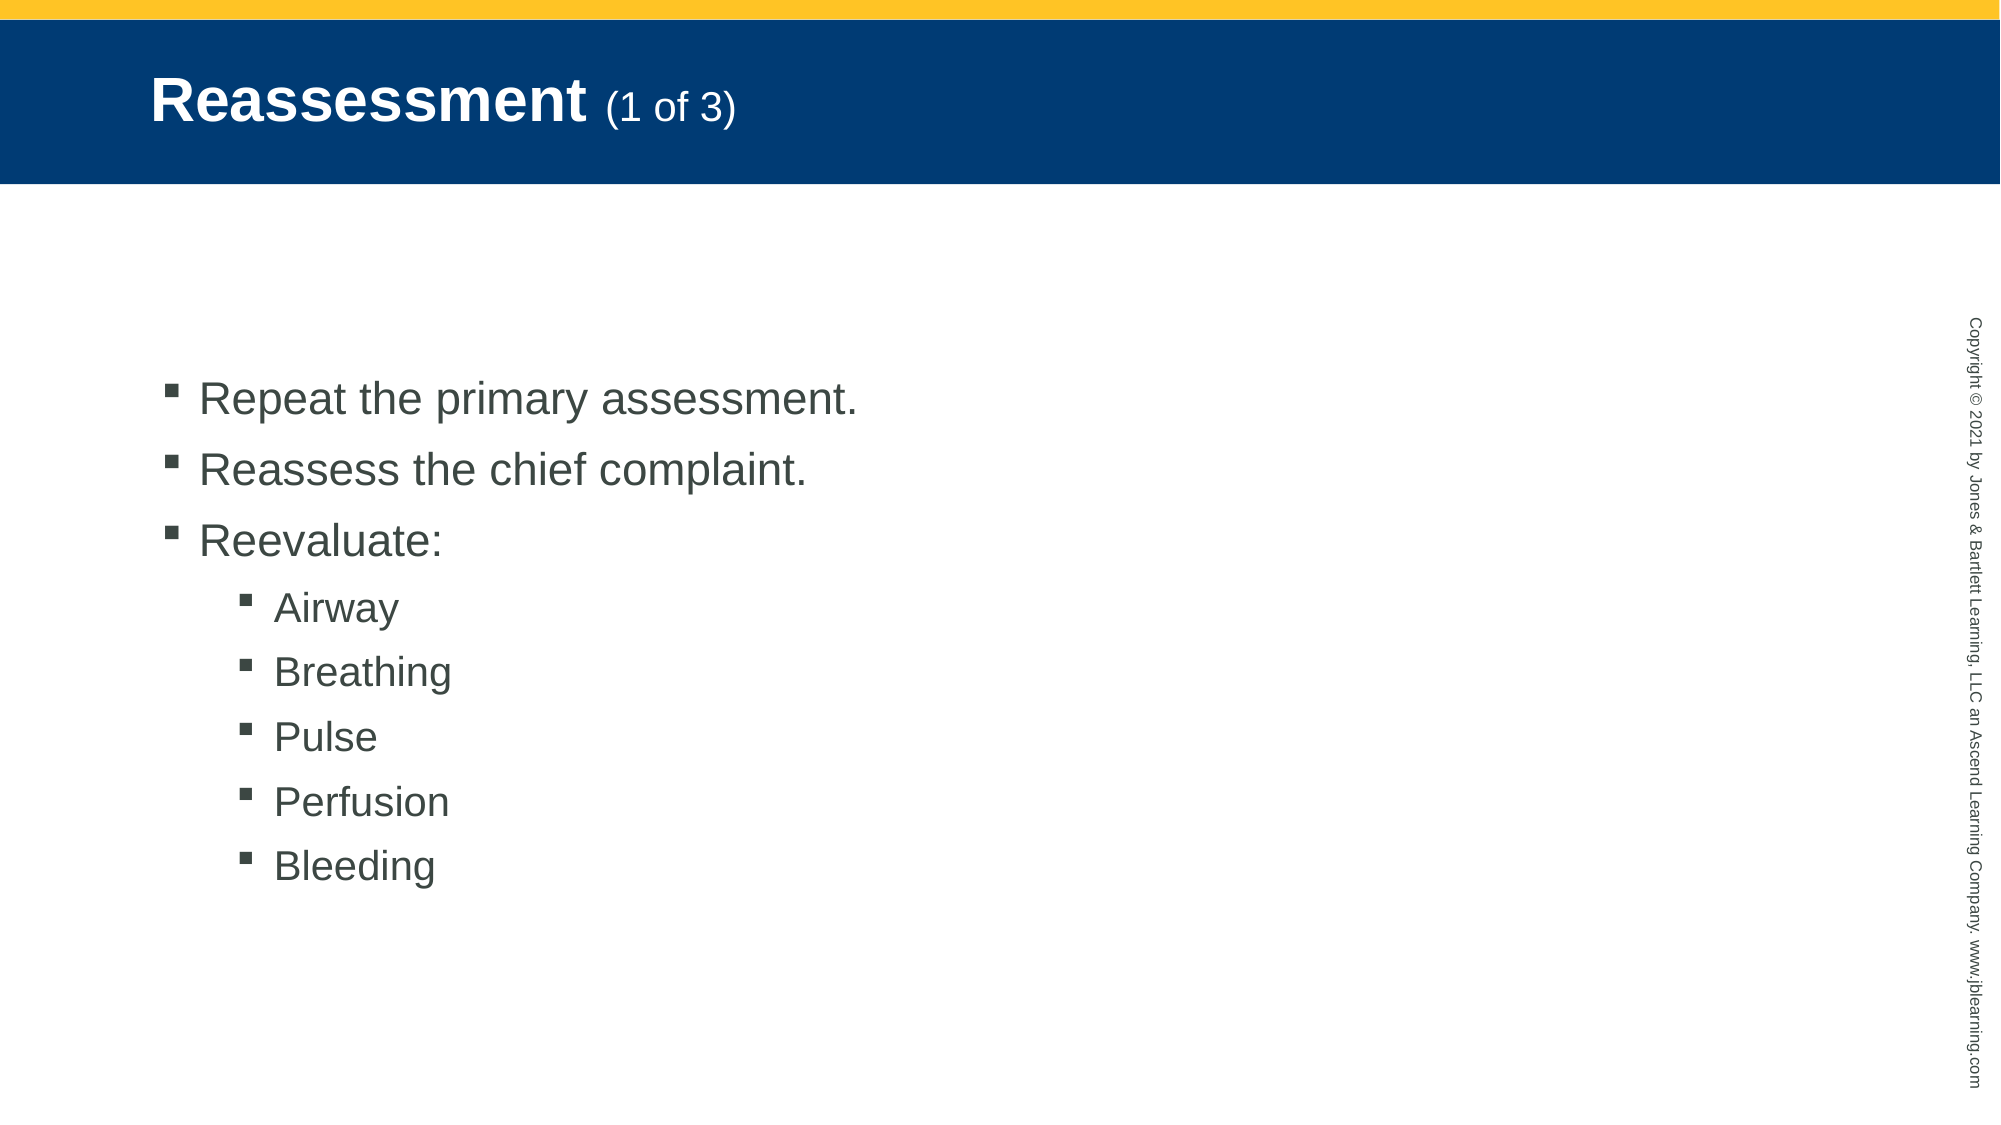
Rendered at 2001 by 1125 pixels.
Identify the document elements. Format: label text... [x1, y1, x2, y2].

title Reassessment (1 of 3) [0, 19, 2000, 185]
list Repeat the primary assessment. Reassess the chief complaint. Reevaluate: Airway Breathing Pulse Perfusion Bleeding [146, 361, 1859, 1016]
